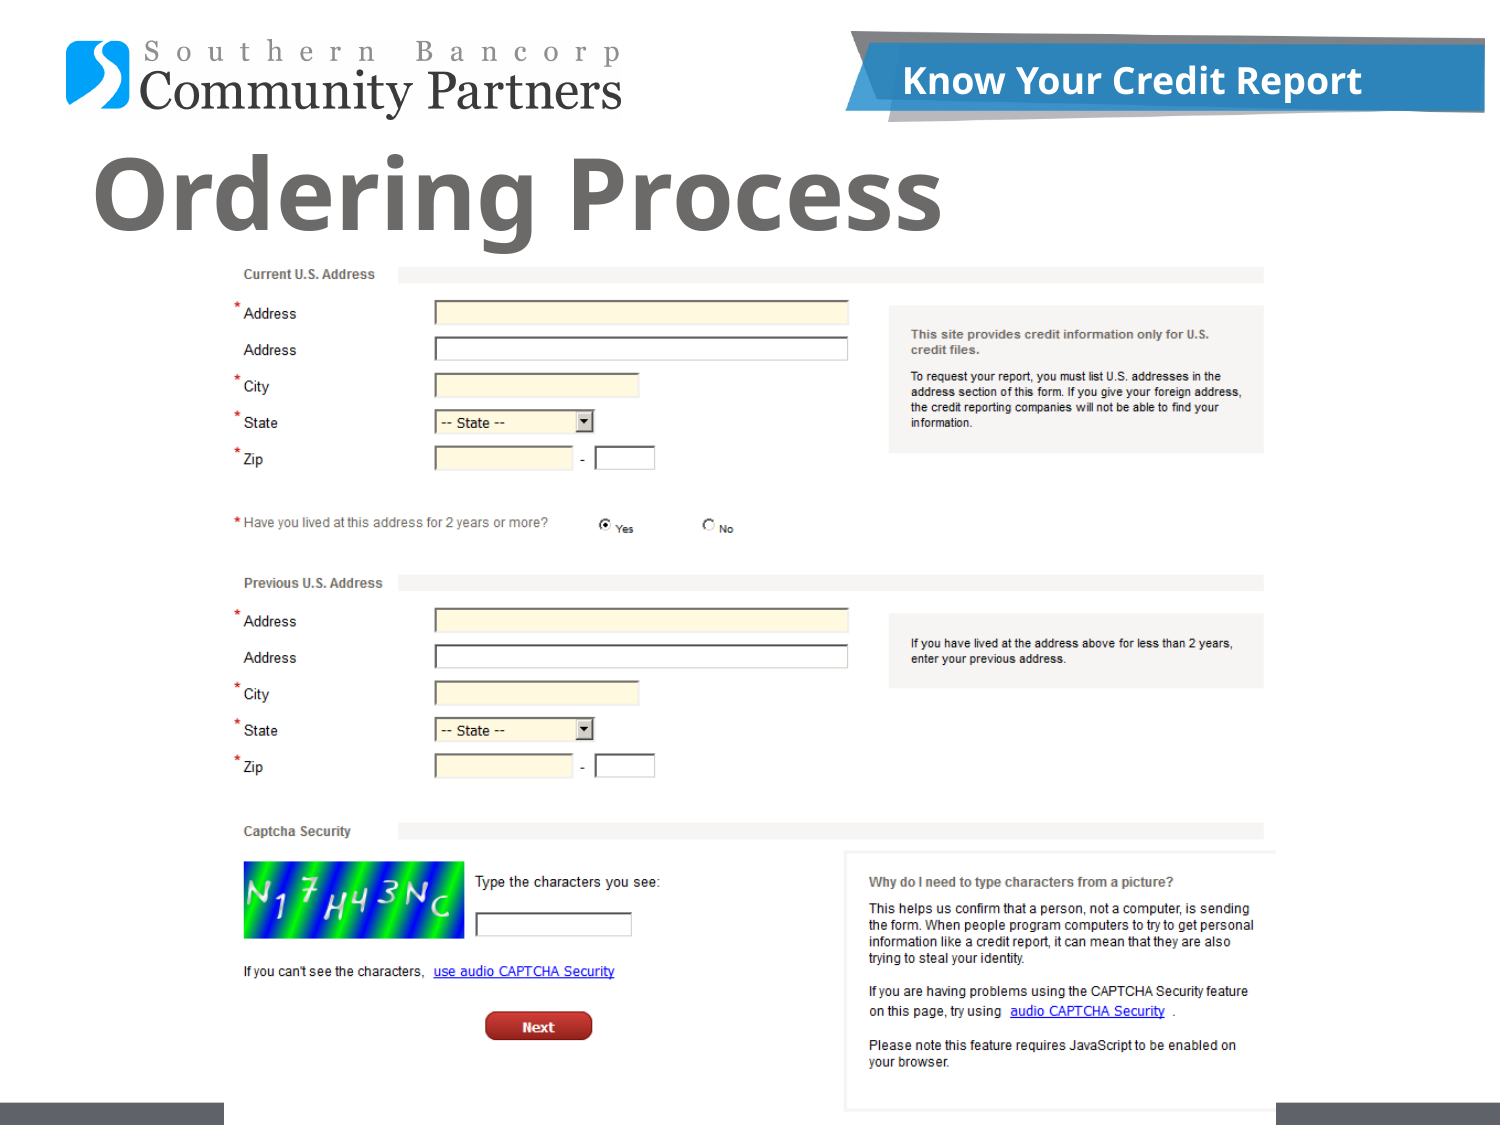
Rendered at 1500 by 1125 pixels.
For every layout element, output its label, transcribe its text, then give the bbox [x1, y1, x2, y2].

picture [845, 31, 1485, 122]
picture [224, 257, 1276, 1125]
title Ordering Process [75, 127, 1397, 271]
picture [66, 39, 621, 120]
text_box Know Your Credit Report [887, 49, 1469, 110]
